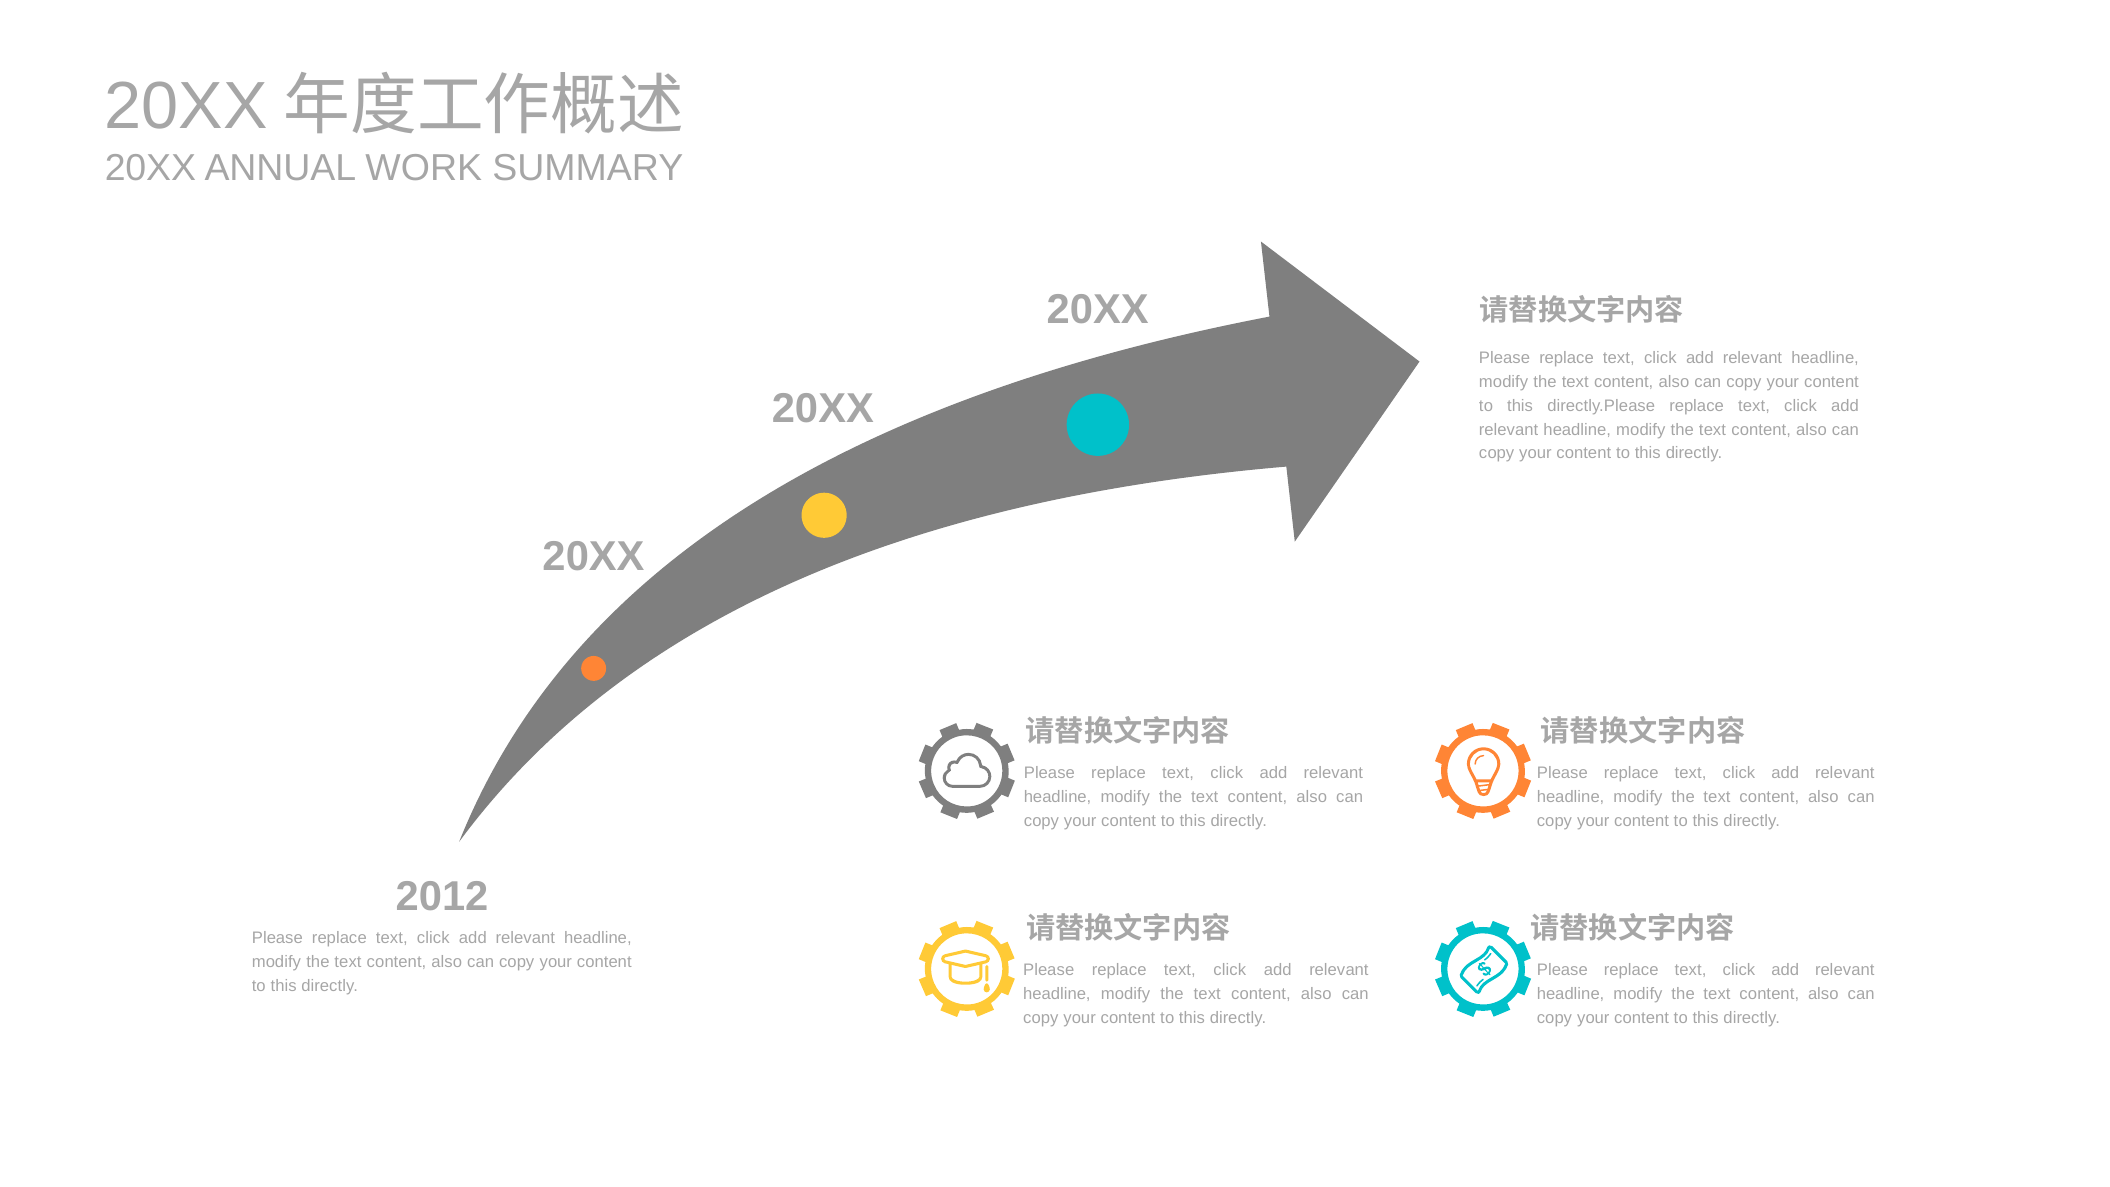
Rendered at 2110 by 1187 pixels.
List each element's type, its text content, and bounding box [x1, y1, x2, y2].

text_box 请替换文字内容 [1479, 284, 1685, 327]
text_box 20XX [542, 518, 645, 579]
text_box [918, 920, 1015, 1017]
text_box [1023, 705, 1364, 829]
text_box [1529, 902, 1876, 1026]
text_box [1023, 902, 1370, 1026]
text_box 20XX [771, 370, 875, 431]
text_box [1536, 705, 1876, 829]
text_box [1435, 722, 1532, 819]
text_box [459, 241, 1420, 842]
text_box [580, 654, 608, 682]
text_box 20XX [1046, 271, 1149, 332]
text_box 2012 [395, 859, 489, 920]
text_box 20XX年度工作概述 [104, 61, 692, 142]
text_box [800, 491, 848, 539]
text_box [1065, 392, 1131, 457]
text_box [918, 722, 1015, 819]
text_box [1435, 920, 1532, 1017]
text_box Please replace text, click add relevant headline, modify the text content, also can copy your content to this directly. [251, 923, 633, 995]
text_box Please replace text, click add relevant headline, modify the text content, also can copy your content to this directly.Please replace text, click add relevant headline, modify the text content, also can copy your content to this directly. [1478, 342, 1860, 463]
text_box 20XX ANNUAL WORK SUMMARY [104, 142, 692, 188]
